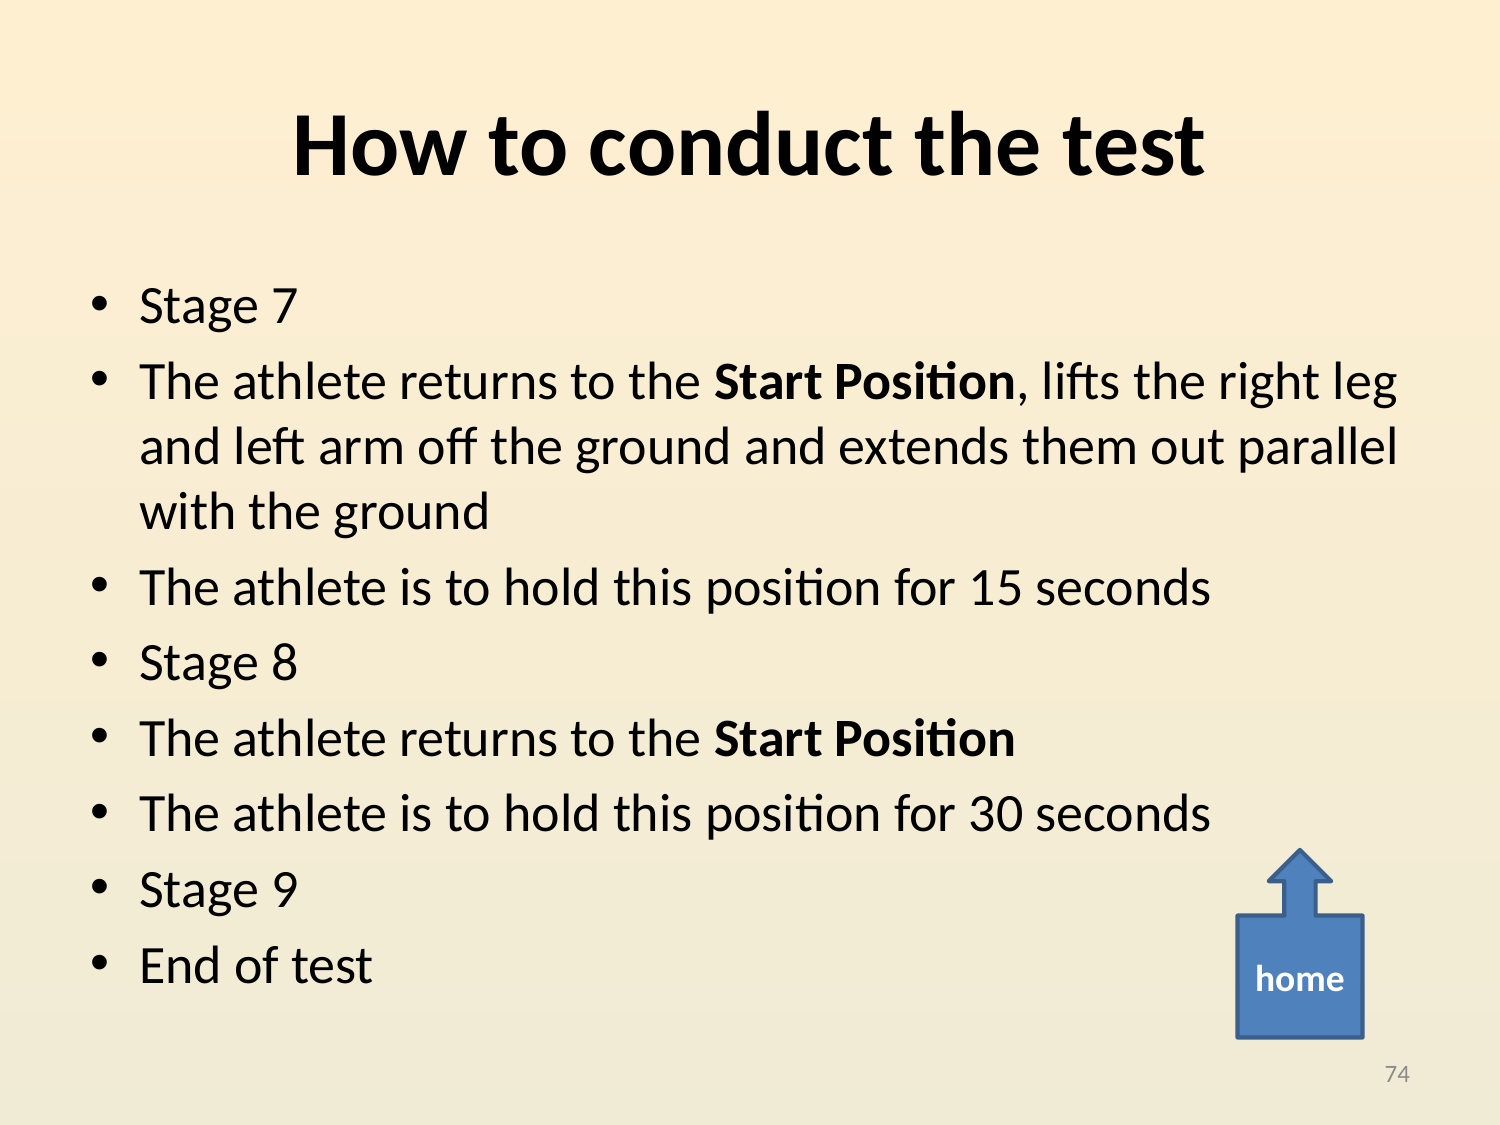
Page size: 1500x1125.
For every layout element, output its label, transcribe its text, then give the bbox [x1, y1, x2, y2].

text_box home [1235, 847, 1365, 1040]
slide_number 74 [1074, 1042, 1425, 1103]
list Stage 7 The athlete returns to the Start Position, lifts the right leg and left arm off the ground and extends them out parallel with the ground The athlete is to hold this position for 15 seconds Stage 8 The athlete returns to the Start Position The athlete is to hold this position for 30 seconds Stage 9 End of test [75, 262, 1425, 1005]
title How to conduct the test [75, 45, 1425, 233]
